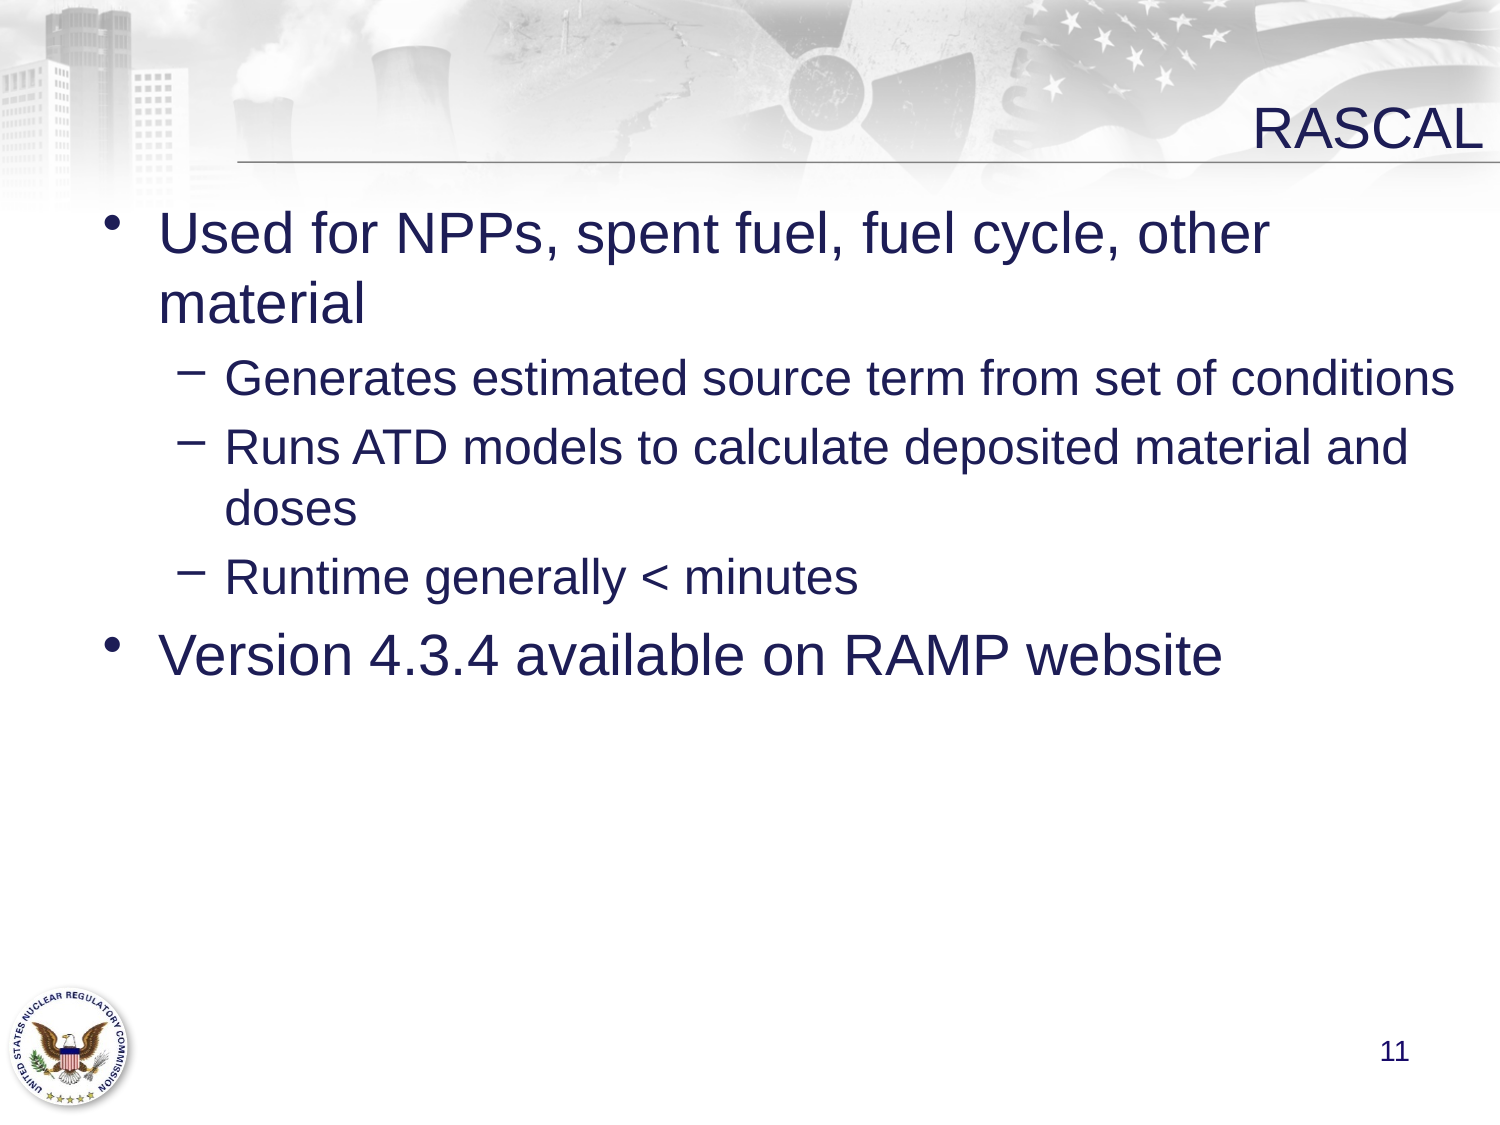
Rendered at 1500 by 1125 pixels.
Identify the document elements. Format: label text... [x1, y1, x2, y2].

picture [9, 987, 128, 1106]
slide_number 11 [1074, 1024, 1426, 1103]
list Used for NPPs, spent fuel, fuel cycle, other material Generates estimated source term from set of conditions Runs ATD models to calculate deposited material and doses Runtime generally < minutes Version 4.3.4 available on RAMP website [87, 187, 1494, 1006]
title RASCAL [24, 73, 1500, 178]
